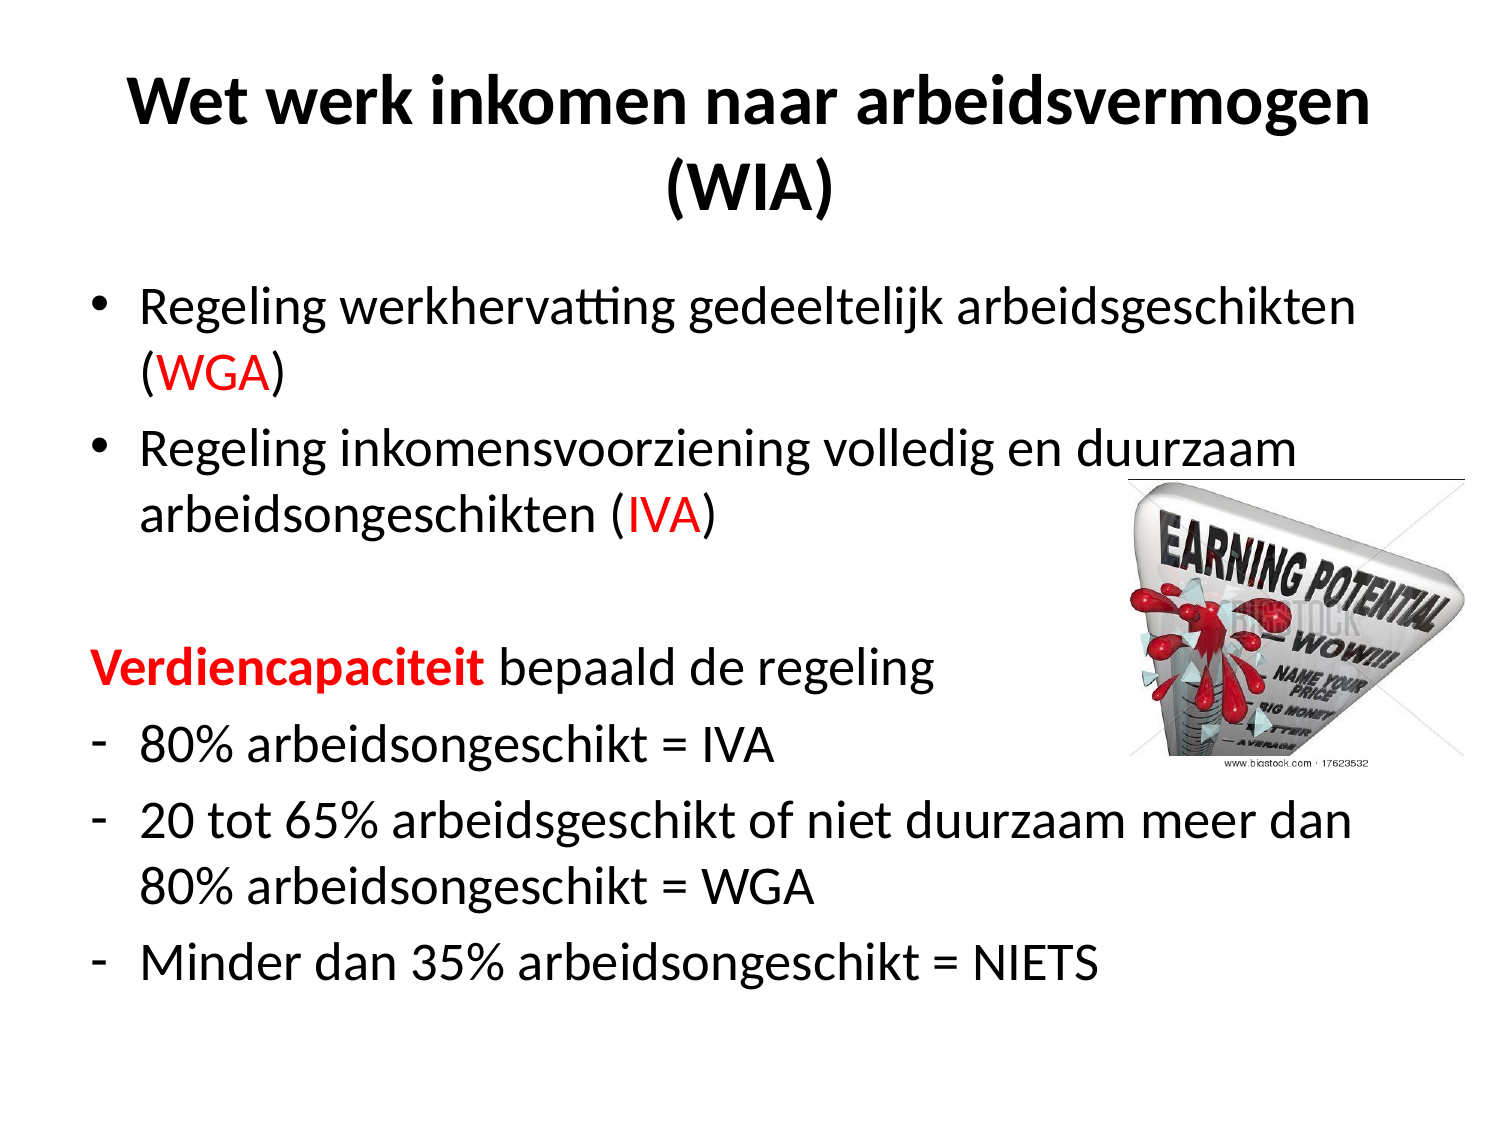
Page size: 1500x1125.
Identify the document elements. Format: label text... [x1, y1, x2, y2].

list Regeling werkhervatting gedeeltelijk arbeidsgeschikten (WGA) Regeling inkomensvoorziening volledig en duurzaam arbeidsongeschikten (IVA) Verdiencapaciteit bepaald de regeling 80% arbeidsongeschikt = IVA 20 tot 65% arbeidsgeschikt of niet duurzaam meer dan 80% arbeidsongeschikt = WGA Minder dan 35% arbeidsongeschikt = NIETS [75, 262, 1425, 1005]
title Wet werk inkomen naar arbeidsvermogen (WIA) [75, 45, 1425, 233]
picture [1127, 479, 1466, 767]
